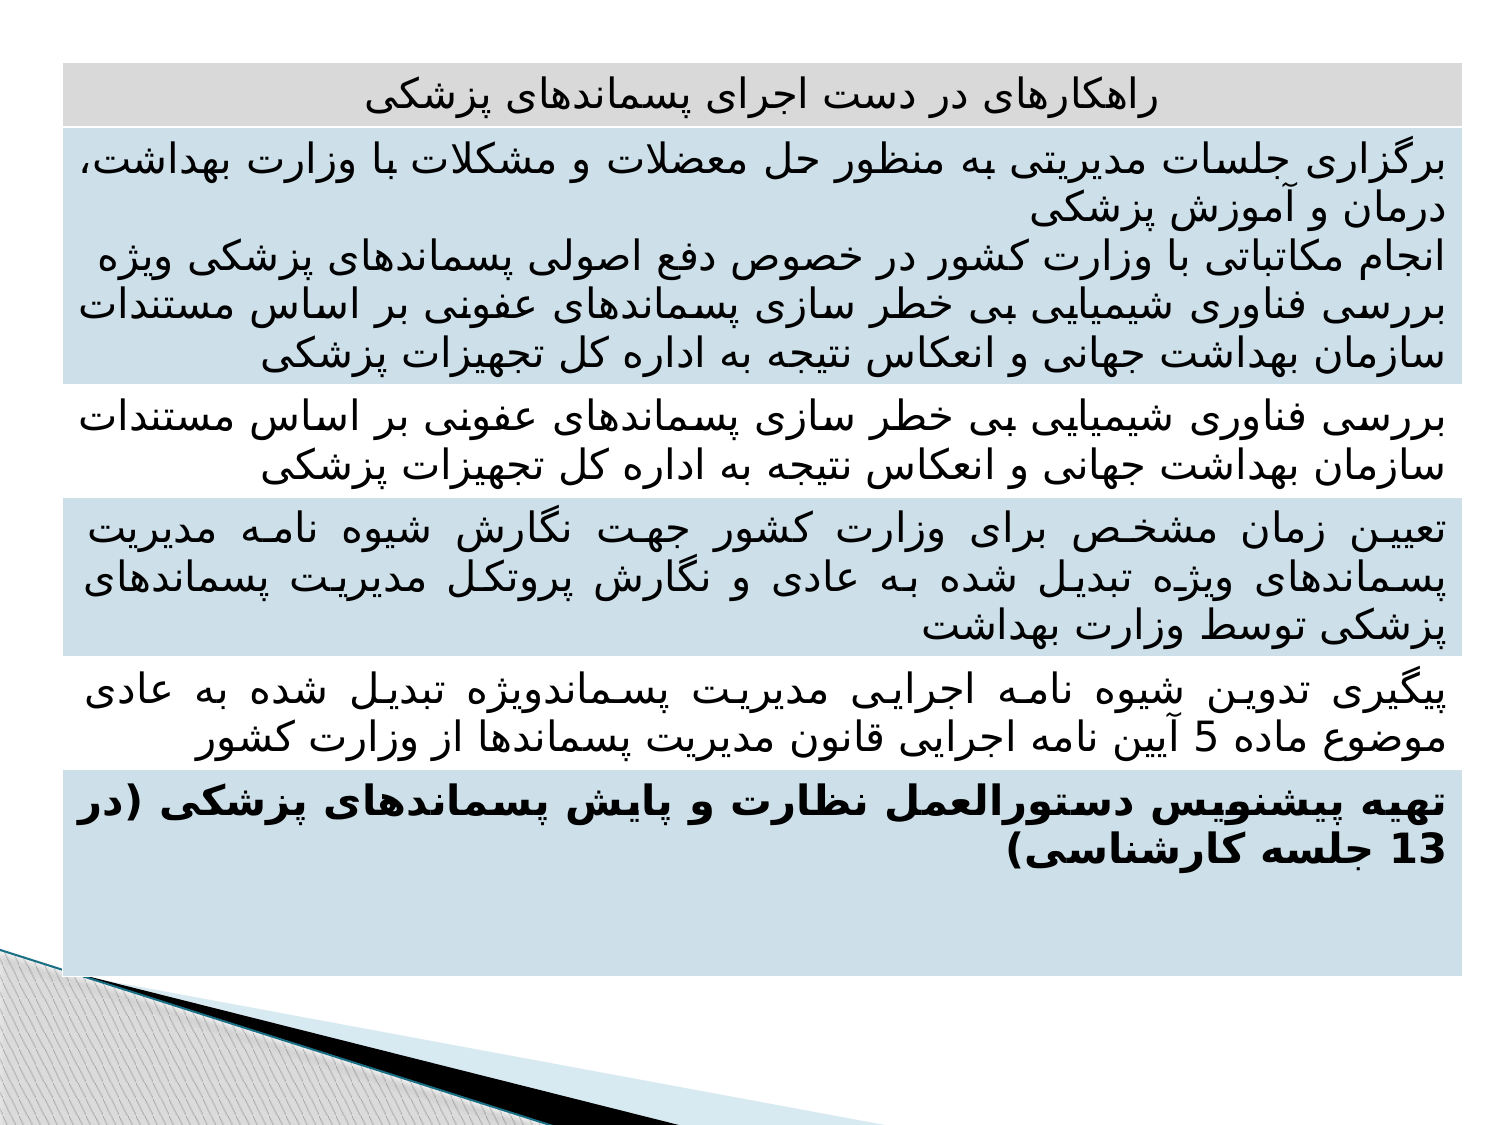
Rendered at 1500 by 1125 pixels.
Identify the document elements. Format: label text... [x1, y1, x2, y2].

table_cell بررسی فناوری شیمیایی بی خطر سازی پسماندهای عفونی بر اساس مستندات سازمان بهداشت جهانی و انعکاس نتیجه به اداره کل تجهیزات پزشکی [63, 386, 1462, 496]
table_cell تهیه پیشنویس دستورالعمل نظارت و پایش پسماندهای پزشکی (در 13 جلسه کارشناسی) [63, 770, 1462, 976]
table_cell تعیین زمان مشخص برای وزارت کشور جهت نگارش شیوه نامه مدیریت پسماندهای ویژه تبدیل شده به عادی و نگارش پروتکل مدیریت پسماندهای پزشکی توسط وزارت بهداشت [63, 498, 1462, 656]
table_cell برگزاری جلسات مدیریتی به منظور حل معضلات و مشکلات با وزارت بهداشت، درمان و آموزش پزشکی انجام مکاتباتی با وزارت کشور در خصوص دفع اصولی پسماندهای پزشکی ویژه بررسی فناوری شیمیایی بی خطر سازی پسماندهای عفونی بر اساس مستندات سازمان بهداشت جهانی و انعکاس نتیجه به اداره کل تجهیزات پزشکی [63, 128, 1462, 384]
table_cell پیگیری تدوین شیوه نامه اجرایی مدیریت پسماندویژه تبدیل شده به عادی موضوع ماده 5 آیین نامه اجرایی قانون مدیریت پسماندها از وزارت کشور [63, 658, 1462, 768]
table_header راهکارهای در دست اجرای پسماندهای پزشکی [63, 63, 1462, 126]
